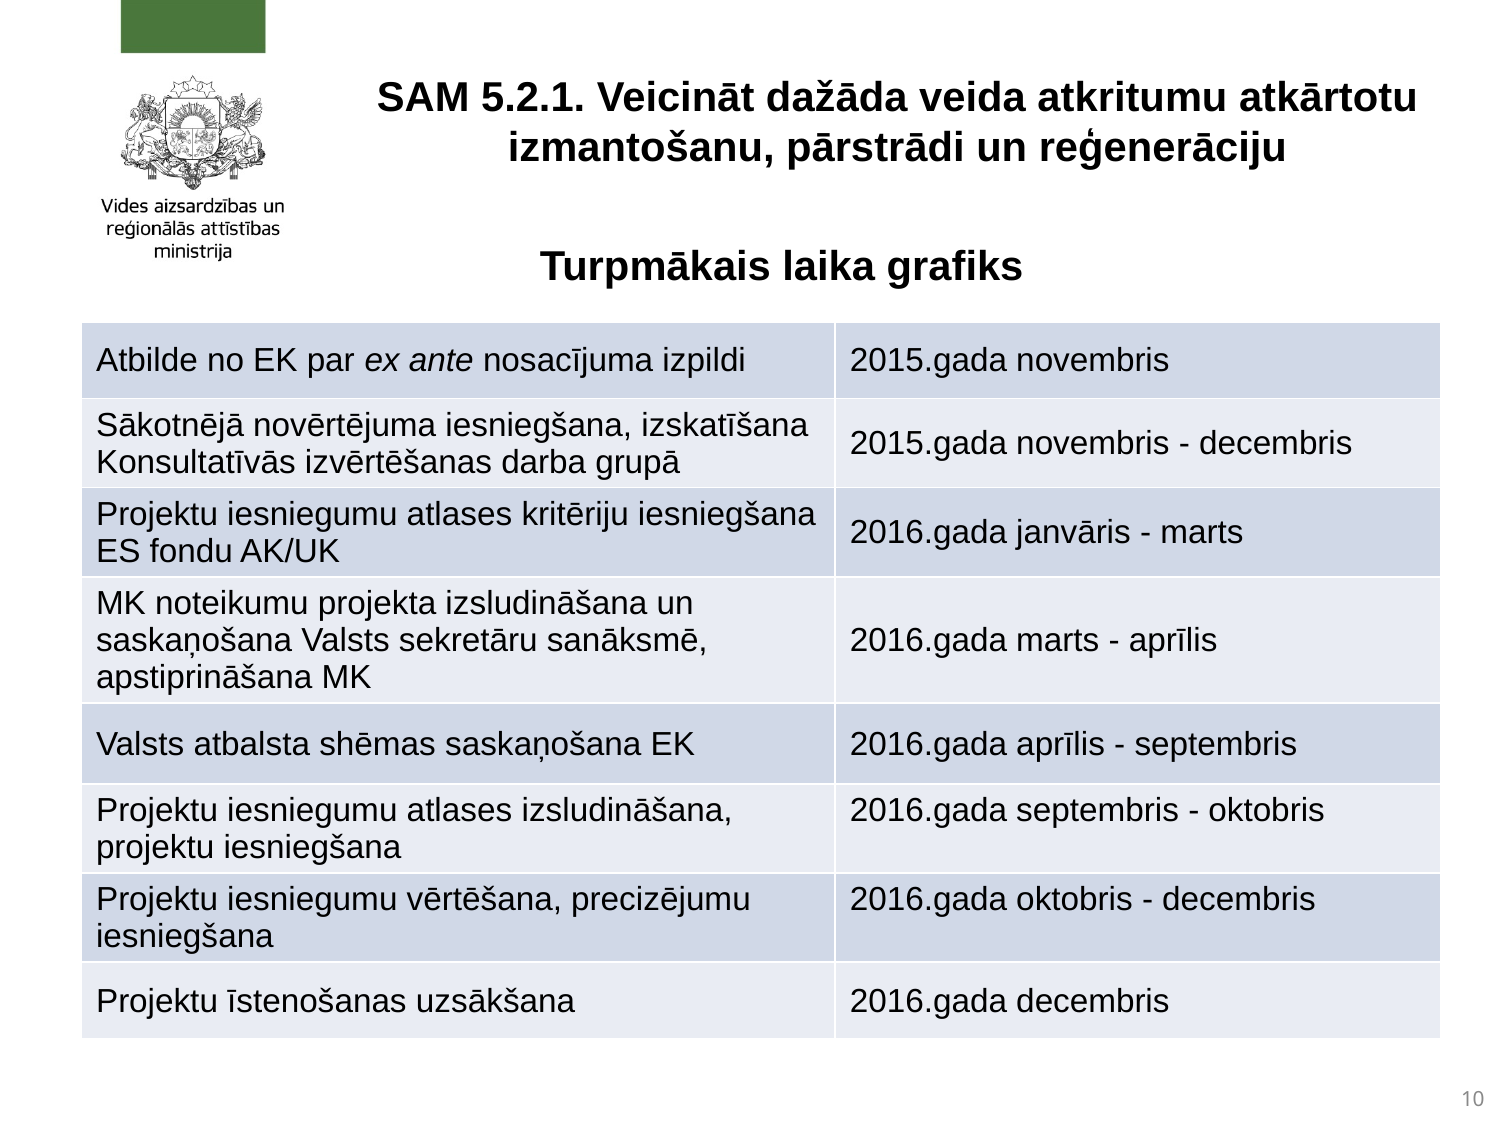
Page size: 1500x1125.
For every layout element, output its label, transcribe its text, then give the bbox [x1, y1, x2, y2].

table_cell Projektu īstenošanas uzsākšana [82, 963, 834, 1038]
picture [48, 0, 338, 321]
text_box SAM 5.2.1. Veicināt dažāda veida atkritumu atkārtotu izmantošanu, pārstrādi un reģenerāciju [314, 62, 1481, 178]
table_cell 2016.gada aprīlis - septembris [836, 704, 1440, 783]
table_cell 2016.gada oktobris - decembris [836, 874, 1440, 961]
slide_number 10 [1441, 1074, 1500, 1125]
table_cell 2016.gada septembris - oktobris [836, 785, 1440, 872]
table_cell Valsts atbalsta shēmas saskaņošana EK [82, 704, 834, 783]
table_header 2015.gada novembris [836, 323, 1440, 398]
table_cell 2015.gada novembris - decembris [836, 399, 1440, 487]
table_cell 2016.gada janvāris - marts [836, 488, 1440, 576]
text_box Turpmākais laika grafiks [524, 231, 1052, 297]
table_cell Projektu iesniegumu atlases izsludināšana, projektu iesniegšana [82, 785, 834, 872]
table_cell Projektu iesniegumu vērtēšana, precizējumu iesniegšana [82, 874, 834, 961]
table_cell MK noteikumu projekta izsludināšana un saskaņošana Valsts sekretāru sanāksmē, apstiprināšana MK [82, 578, 834, 702]
table_cell 2016.gada marts - aprīlis [836, 578, 1440, 702]
table_cell 2016.gada decembris [836, 963, 1440, 1038]
table_cell Projektu iesniegumu atlases kritēriju iesniegšana ES fondu AK/UK [82, 488, 834, 576]
table_cell Sākotnējā novērtējuma iesniegšana, izskatīšana Konsultatīvās izvērtēšanas darba grupā [82, 399, 834, 487]
table_header Atbilde no EK par ex ante nosacījuma izpildi [82, 323, 834, 398]
